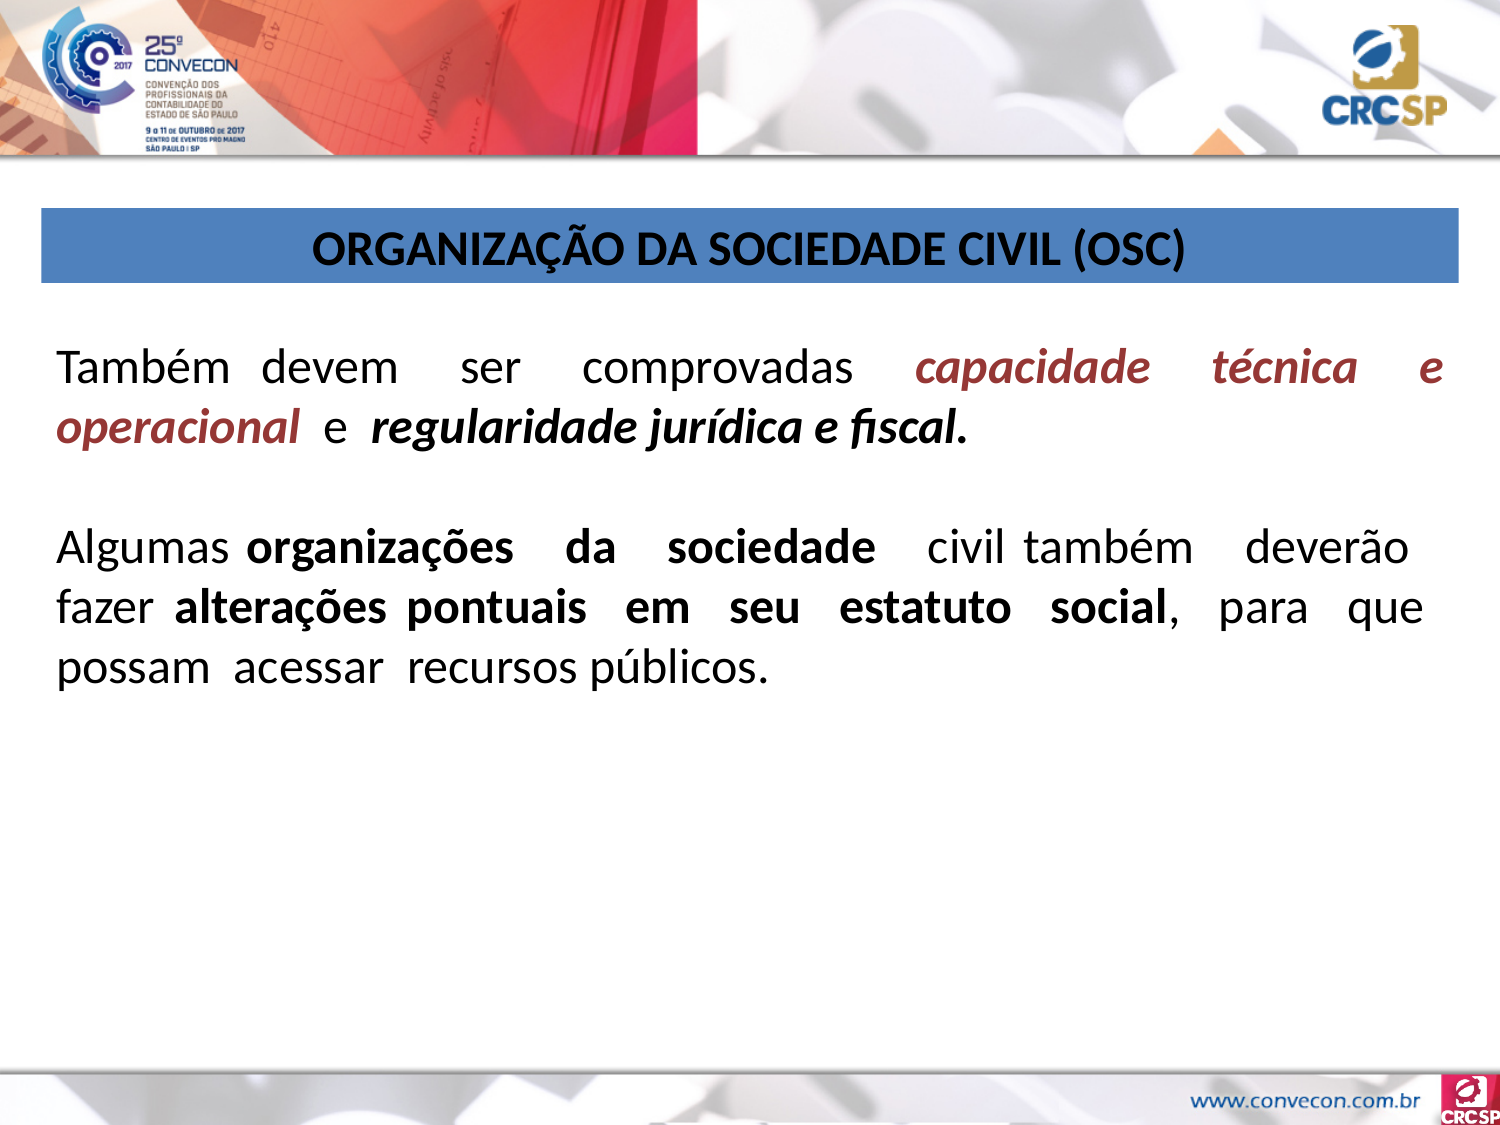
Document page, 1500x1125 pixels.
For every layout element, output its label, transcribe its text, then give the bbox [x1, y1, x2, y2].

picture [0, 0, 1500, 1125]
text_box Também devem ser comprovadas capacidade técnica e operacional e regularidade jurídica e fiscal. Algumas organizações da sociedade civil também deverão fazer alterações pontuais em seu estatuto social, para que possam acessar recursos públicos. [41, 326, 1459, 701]
text_box ORGANIZAÇÃO DA SOCIEDADE CIVIL (OSC) [41, 208, 1459, 283]
